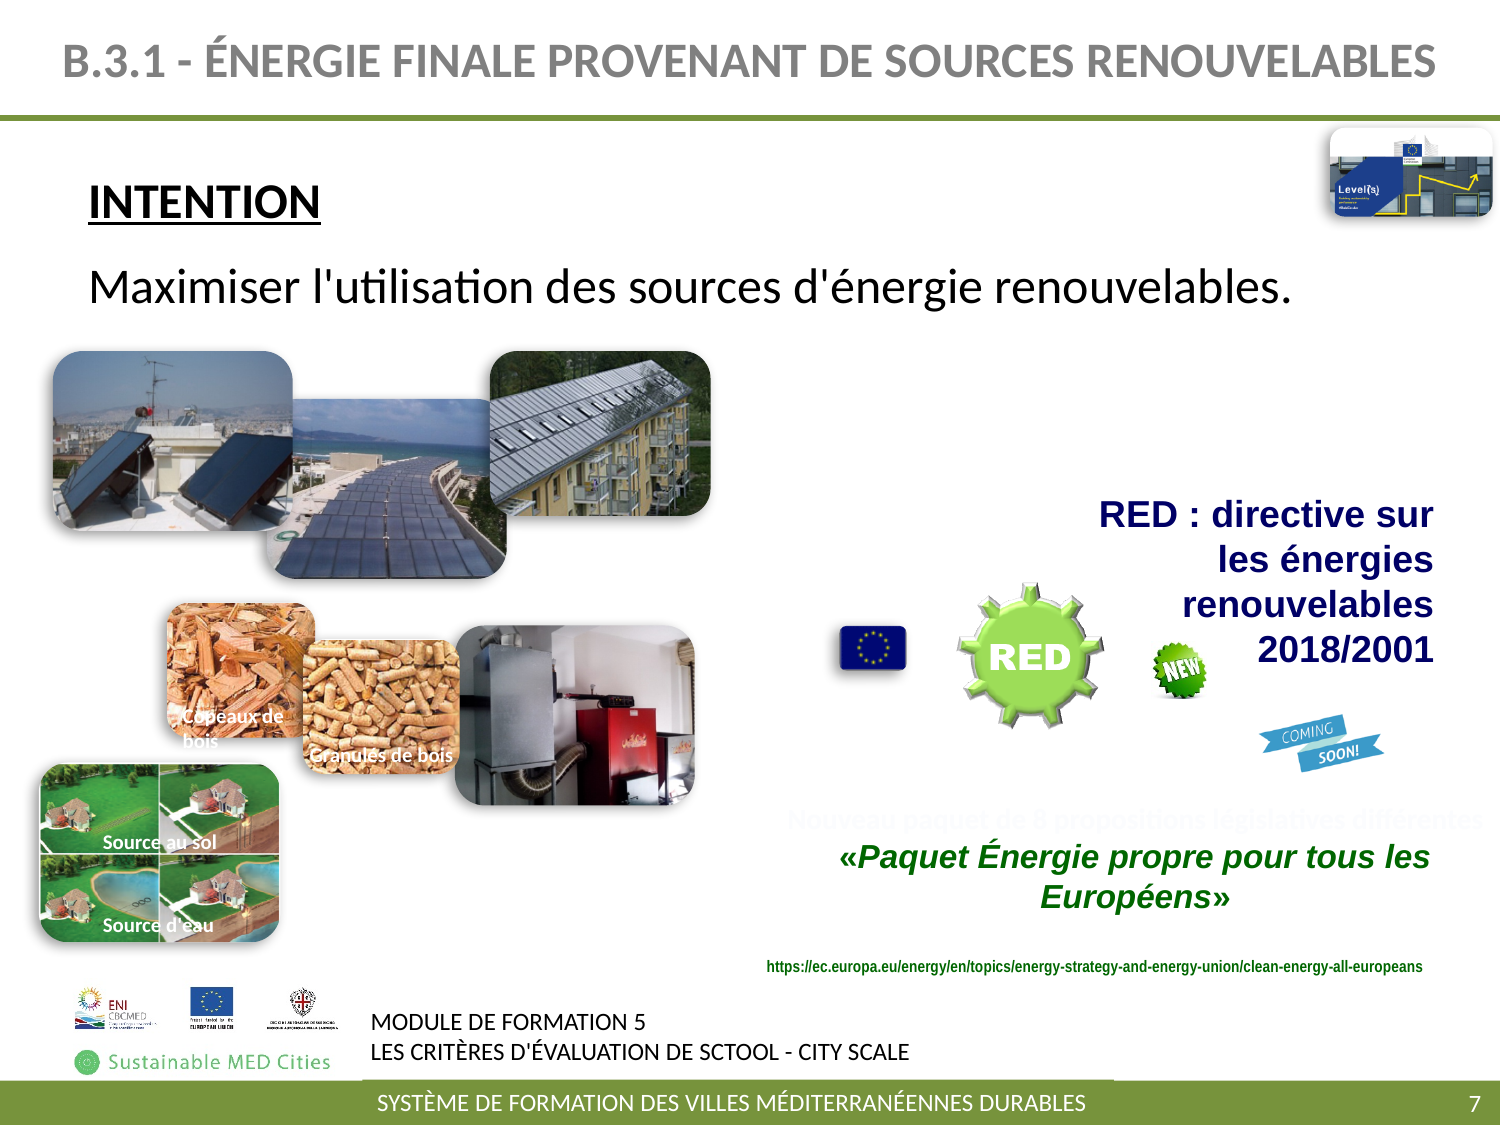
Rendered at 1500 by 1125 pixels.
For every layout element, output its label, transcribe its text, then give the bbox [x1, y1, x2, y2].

text_box INTENTION Maximiser l'utilisation des sources d'énergie renouvelables. [73, 161, 1424, 904]
picture [62, 978, 356, 1080]
title B.3.1 - ÉNERGIE FINALE PROVENANT DE SOURCES RENOUVELABLES [0, 0, 1500, 117]
slide_number 7 [1146, 1080, 1497, 1125]
text_box SYSTÈME DE FORMATION DES VILLES MÉDITERRANÉENNES DURABLES [362, 1079, 1114, 1125]
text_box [753, 482, 1500, 984]
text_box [166, 602, 695, 806]
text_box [38, 762, 281, 946]
picture [1329, 127, 1493, 217]
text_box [52, 350, 711, 580]
